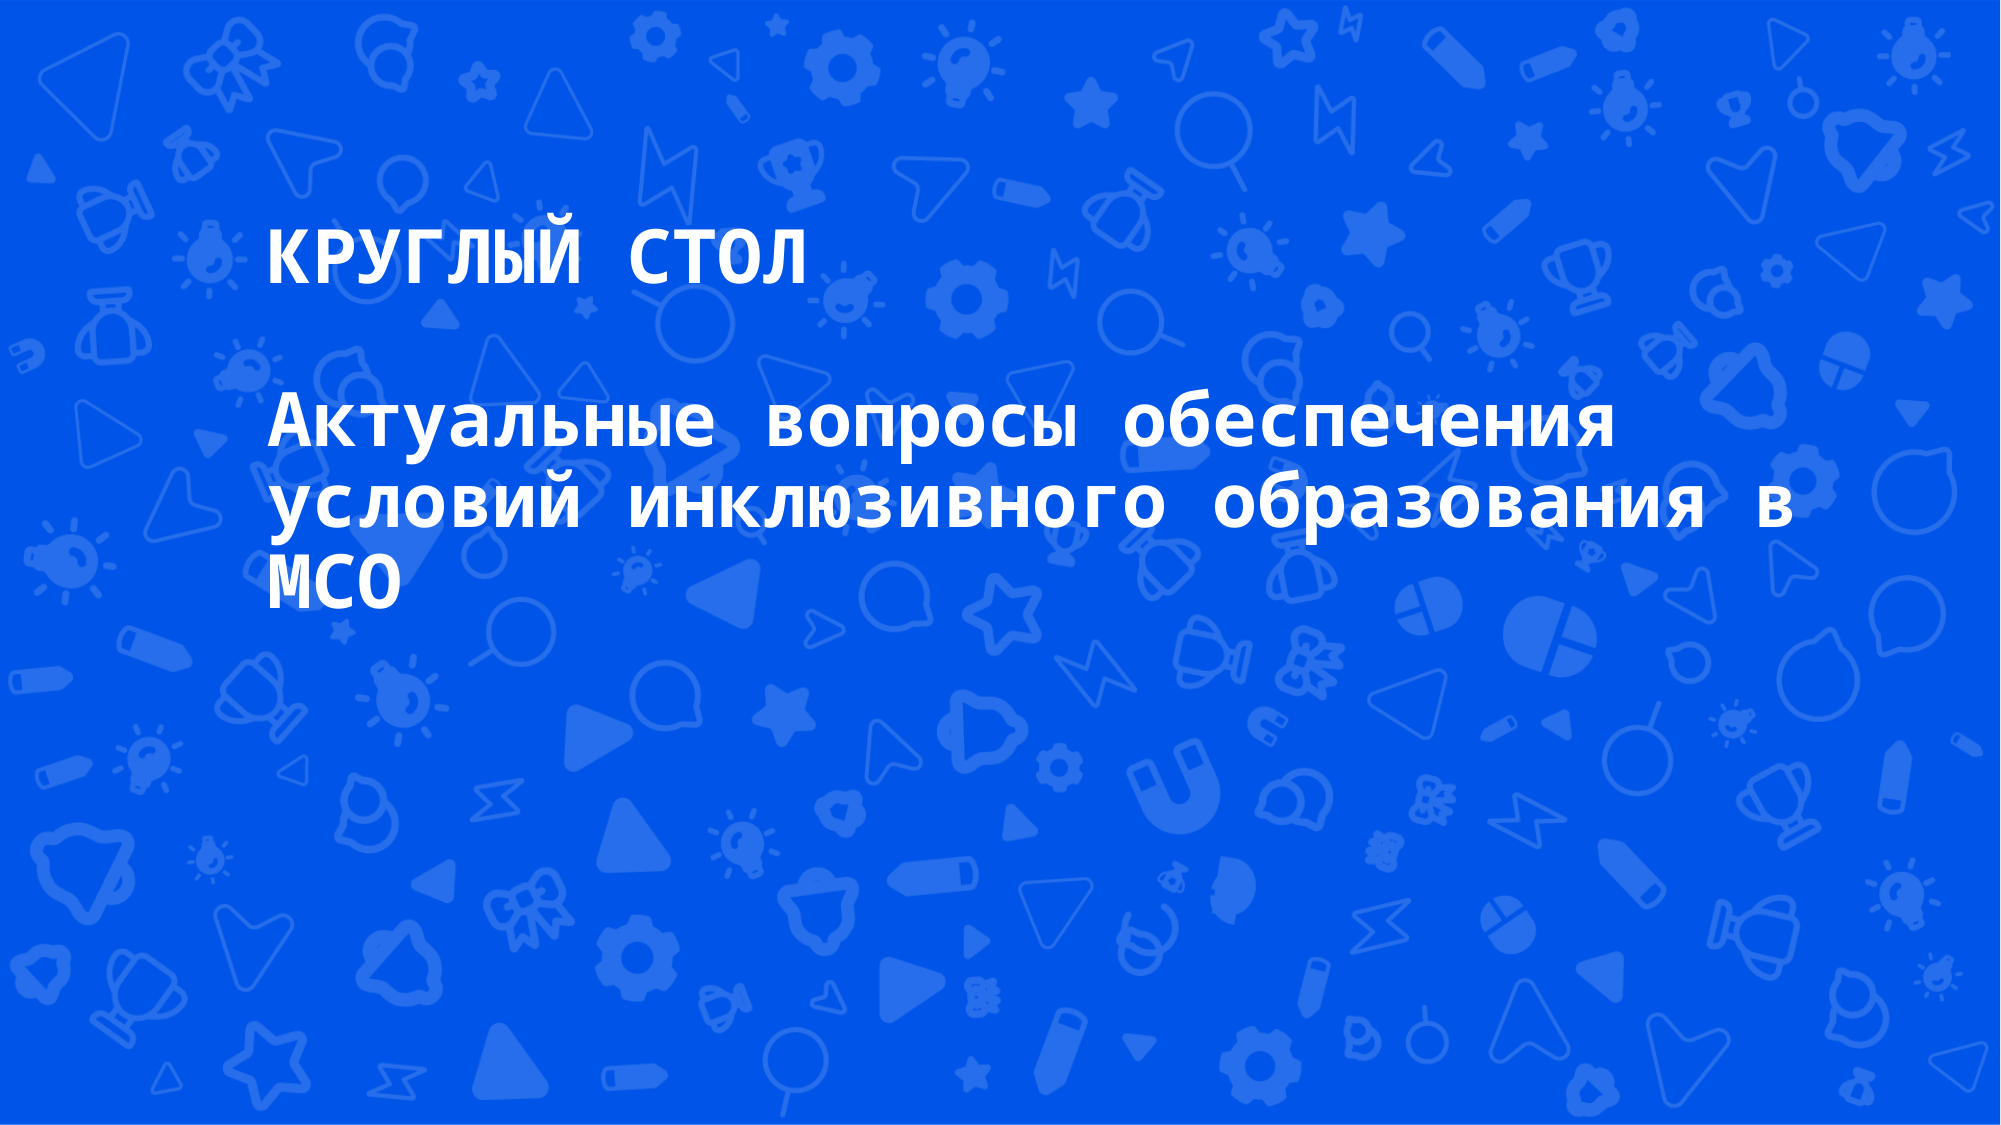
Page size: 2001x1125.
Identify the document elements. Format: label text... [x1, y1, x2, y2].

picture [0, 0, 2001, 1125]
text_box КРУГЛЫЙ СТОЛ Актуальные вопросы обеспечения условий инклюзивного образования в МСО [252, 210, 1908, 632]
